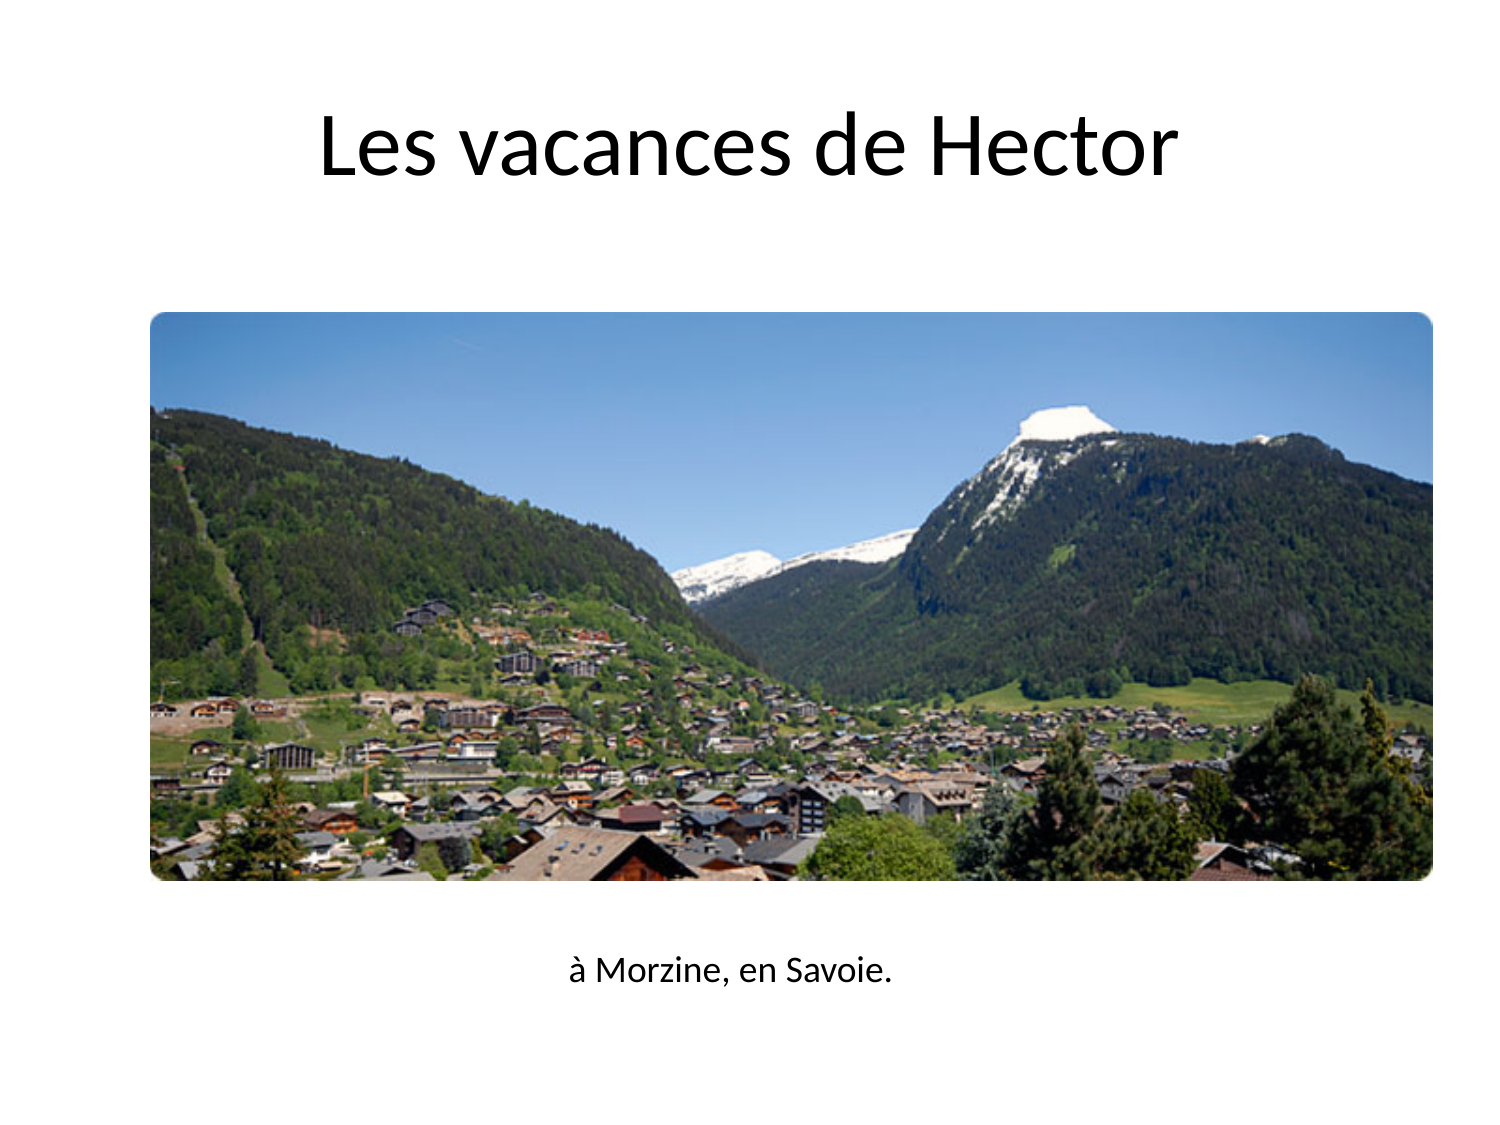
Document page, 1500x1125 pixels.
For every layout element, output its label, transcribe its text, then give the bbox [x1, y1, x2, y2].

title Les vacances de Hector [75, 45, 1425, 233]
picture [149, 312, 1433, 881]
text_box à Morzine, en Savoie. [225, 937, 1238, 998]
